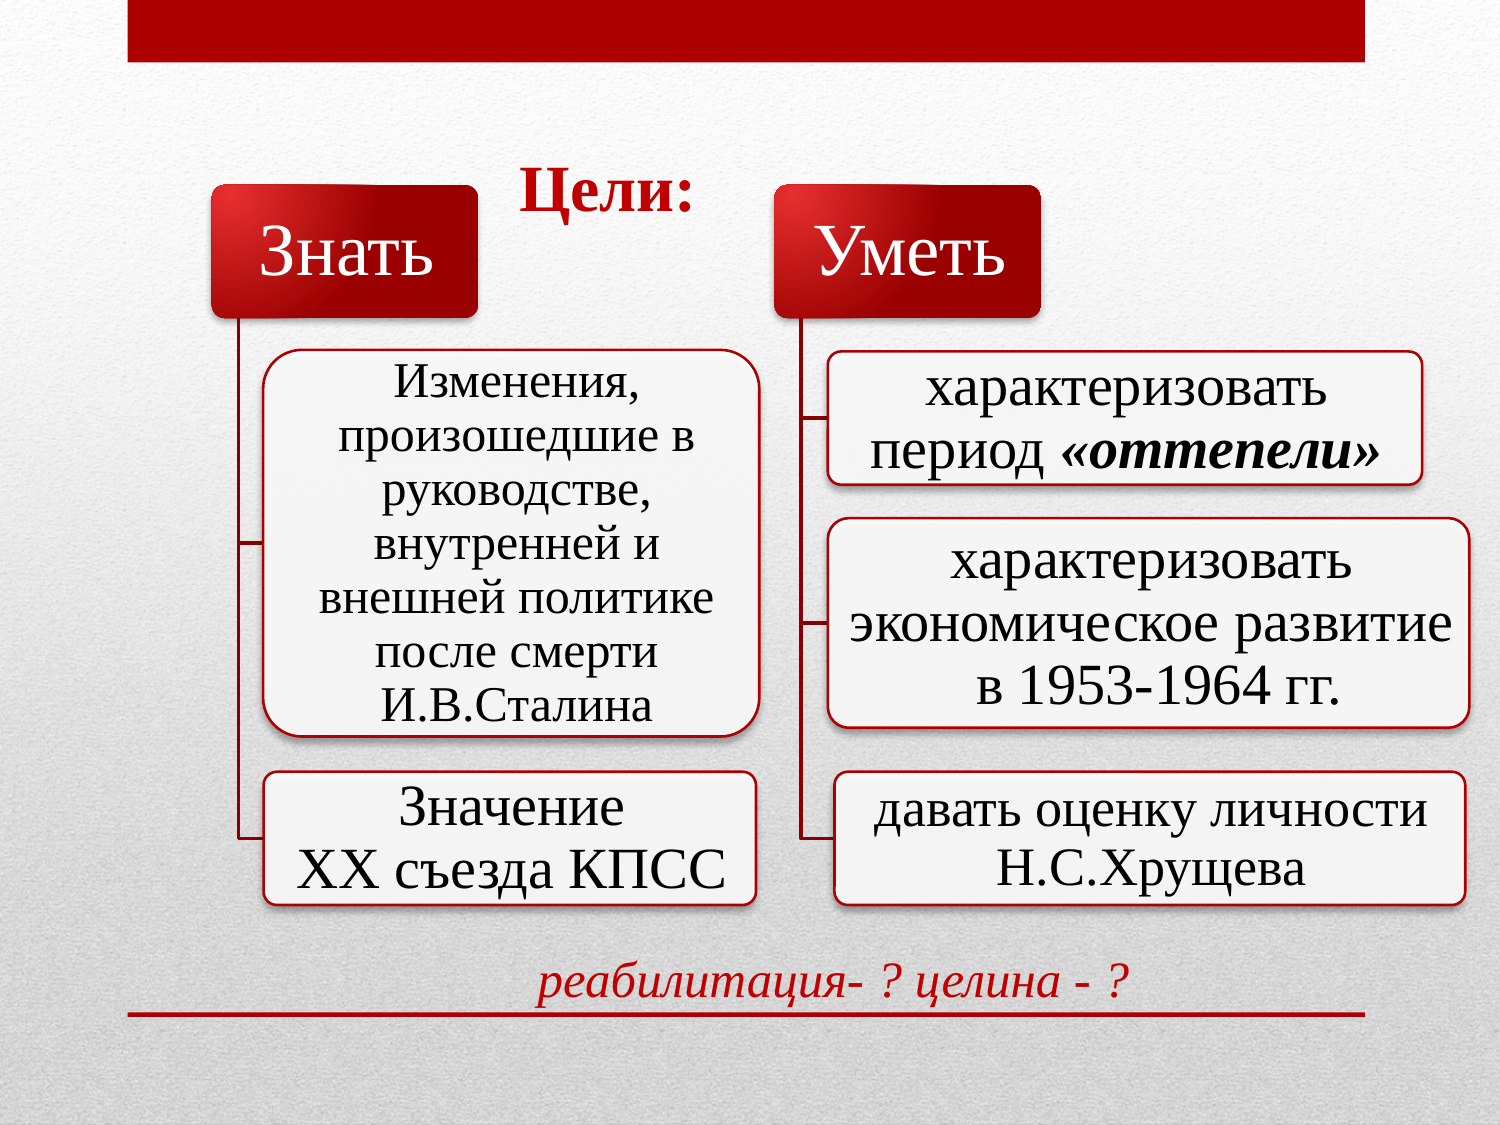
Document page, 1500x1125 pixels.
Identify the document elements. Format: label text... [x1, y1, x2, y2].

text_box реабилитация- ? целина - ? [206, 938, 1474, 1016]
title Цели: [360, 137, 857, 183]
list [201, 183, 1480, 906]
